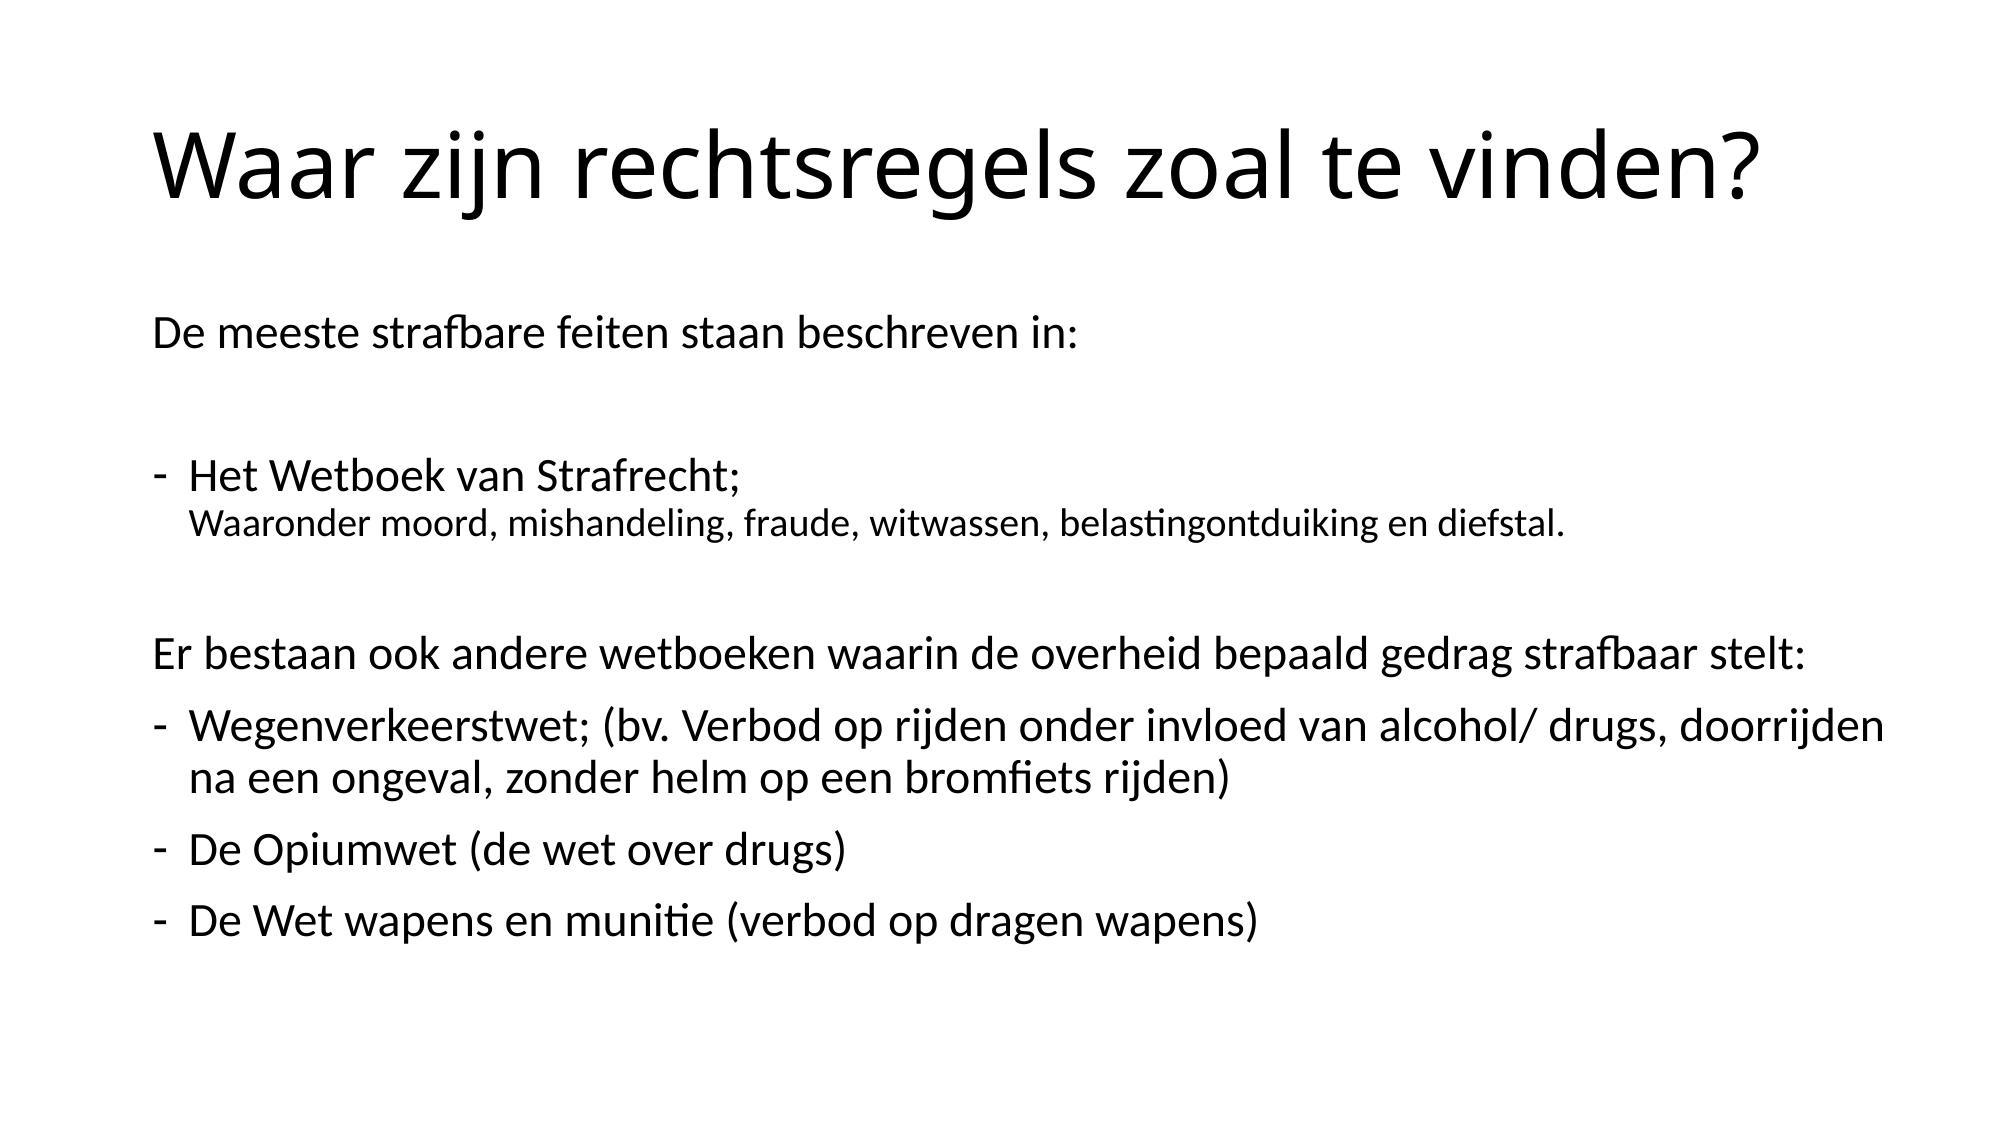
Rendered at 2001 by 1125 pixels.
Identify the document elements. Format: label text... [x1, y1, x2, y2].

title Waar zijn rechtsregels zoal te vinden? [137, 59, 1863, 278]
list De meeste strafbare feiten staan beschreven in: Het Wetboek van Strafrecht; Waaronder moord, mishandeling, fraude, witwassen, belastingontduiking en diefstal. Er bestaan ook andere wetboeken waarin de overheid bepaald gedrag strafbaar stelt: Wegenverkeerstwet; (bv. Verbod op rijden onder invloed van alcohol/ drugs, doorrijden na een ongeval, zonder helm op een bromfiets rijden) De Opiumwet (de wet over drugs) De Wet wapens en munitie (verbod op dragen wapens) [137, 299, 1921, 1014]
